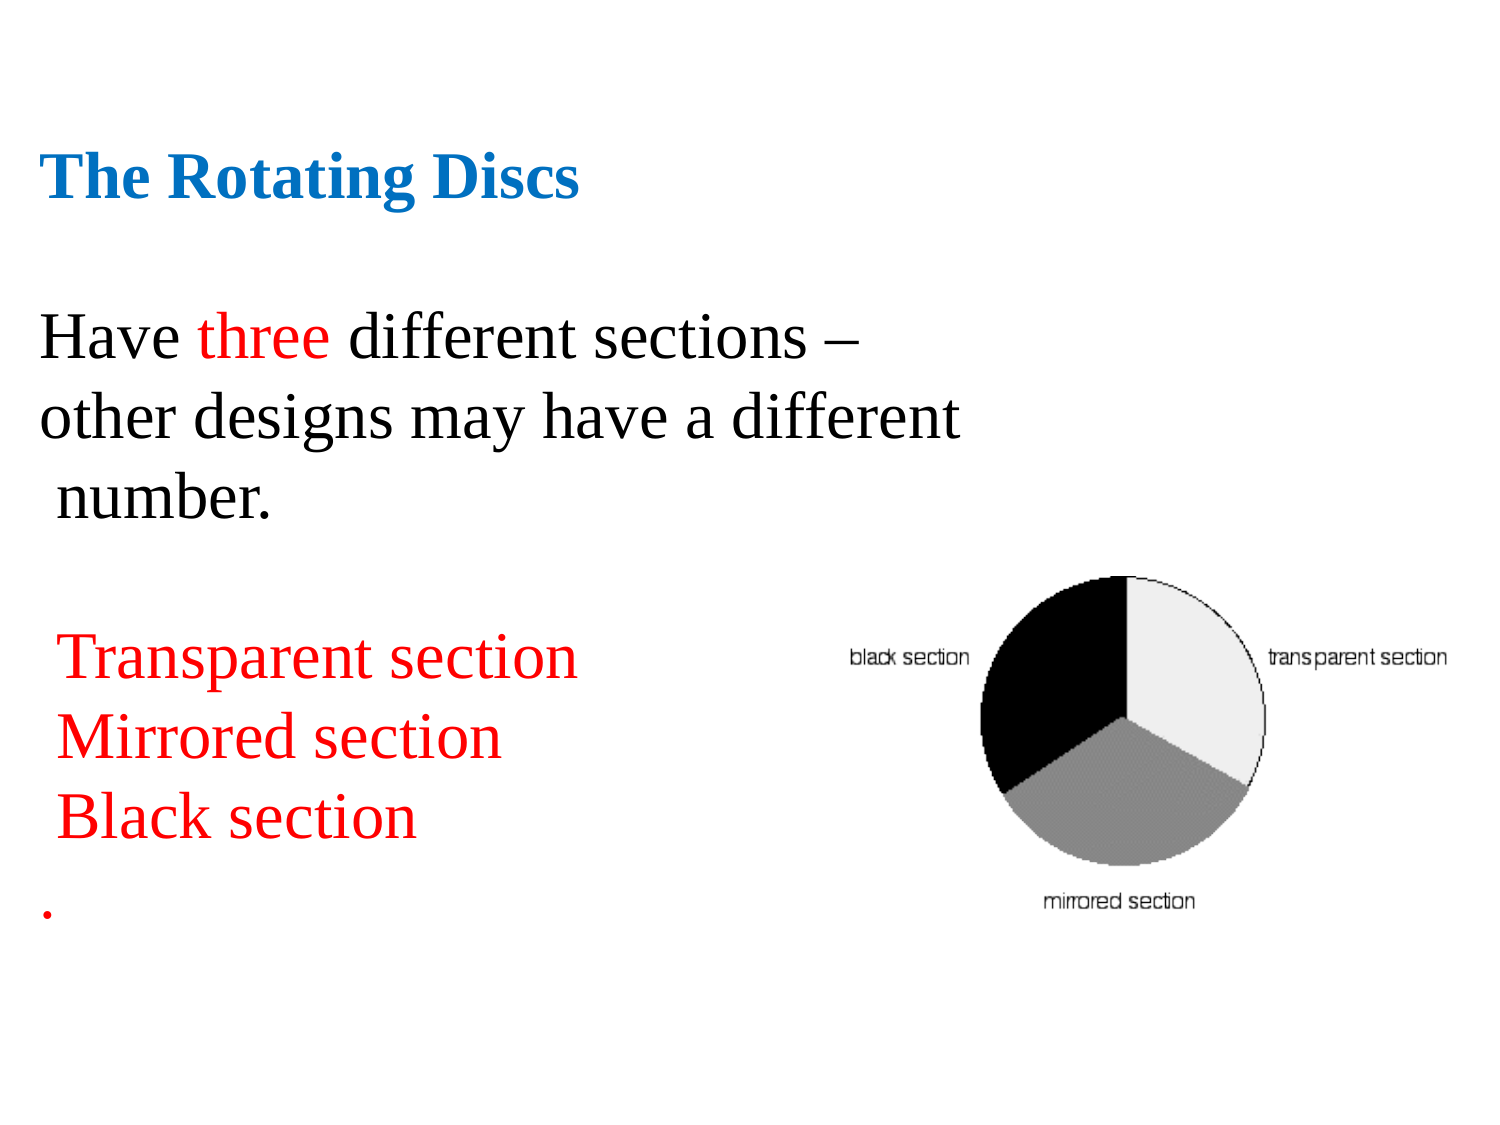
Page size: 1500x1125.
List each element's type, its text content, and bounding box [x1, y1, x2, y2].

text_box The Rotating Discs Have three different sections – other designs may have a different number. Transparent section Mirrored section Black section . [24, 124, 1400, 940]
picture [849, 576, 1449, 915]
